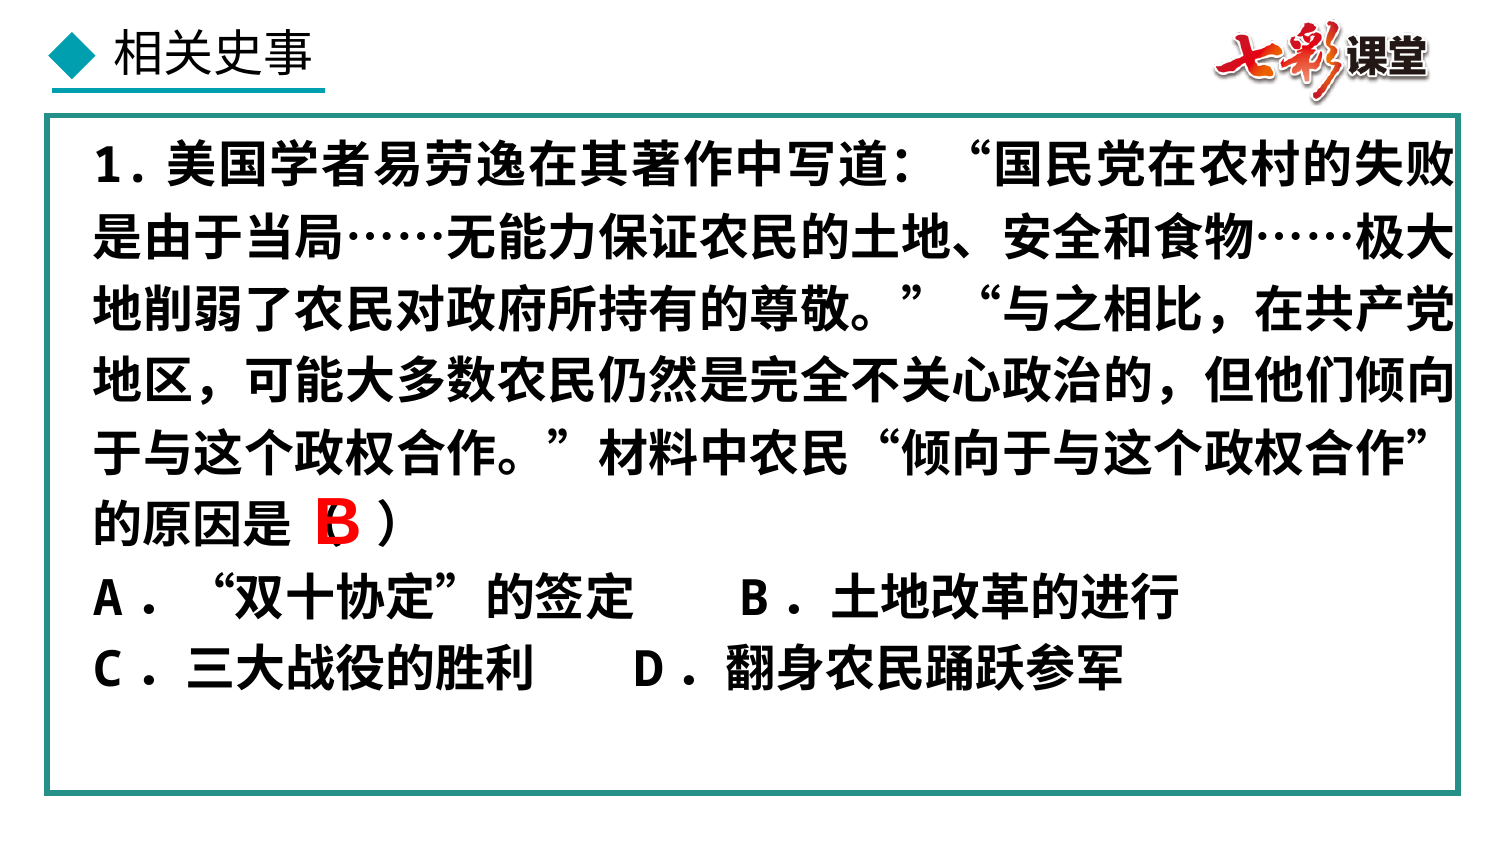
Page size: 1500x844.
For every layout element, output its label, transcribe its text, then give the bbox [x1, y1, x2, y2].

text_box 1.美国学者易劳逸在其著作中写道：“国民党在农村的失败是由于当局……无能力保证农民的土地、安全和食物……极大地削弱了农民对政府所持有的尊敬。”“与之相比，在共产党地区，可能大多数农民仍然是完全不关心政治的，但他们倾向于与这个政权合作。”材料中农民“倾向于与这个政权合作”的原因是（ ） A．“双十协定”的签定 B．土地改革的进行 C．三大战役的胜利 D．翻身农民踊跃参军 [81, 115, 1468, 703]
text_box B [302, 472, 369, 554]
picture [1210, 15, 1434, 106]
